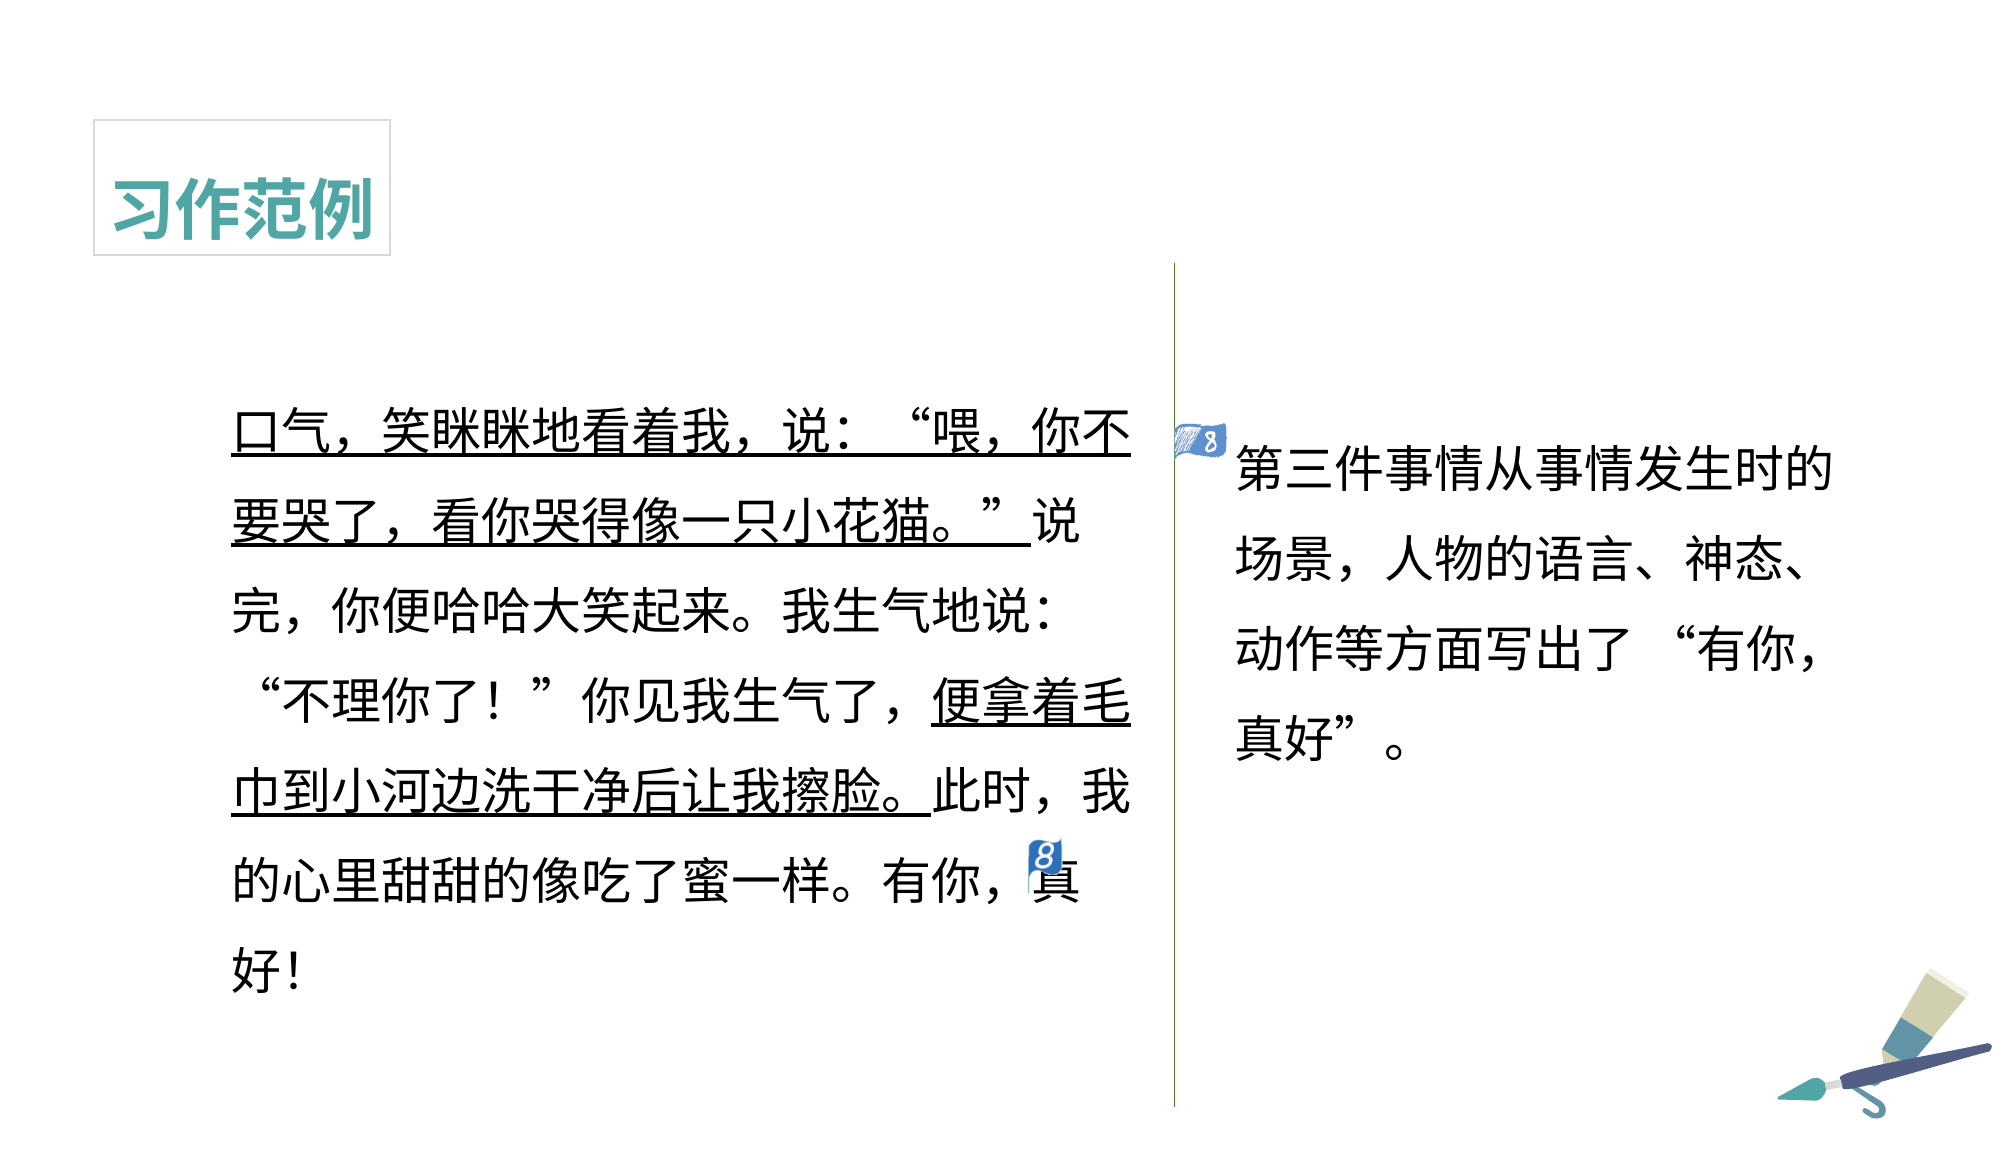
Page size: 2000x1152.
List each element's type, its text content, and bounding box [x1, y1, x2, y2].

picture [1163, 408, 1237, 467]
picture [1009, 824, 1098, 912]
text_box 口气，笑眯眯地看着我，说：“喂，你不要哭了，看你哭得像一只小花猫。”说完，你便哈哈大笑起来。我生气地说：“不理你了！”你见我生气了，便拿着毛巾到小河边洗干净后让我擦脸。此时，我的心里甜甜的像吃了蜜一样。有你，真好！ [216, 362, 1164, 1007]
text_box 第三件事情从事情发生时的场景，人物的语言、神态、动作等方面写出了 “有你，真好”。 [1220, 400, 1875, 776]
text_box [1811, 970, 1974, 1152]
text_box 习作范例 [93, 119, 391, 256]
